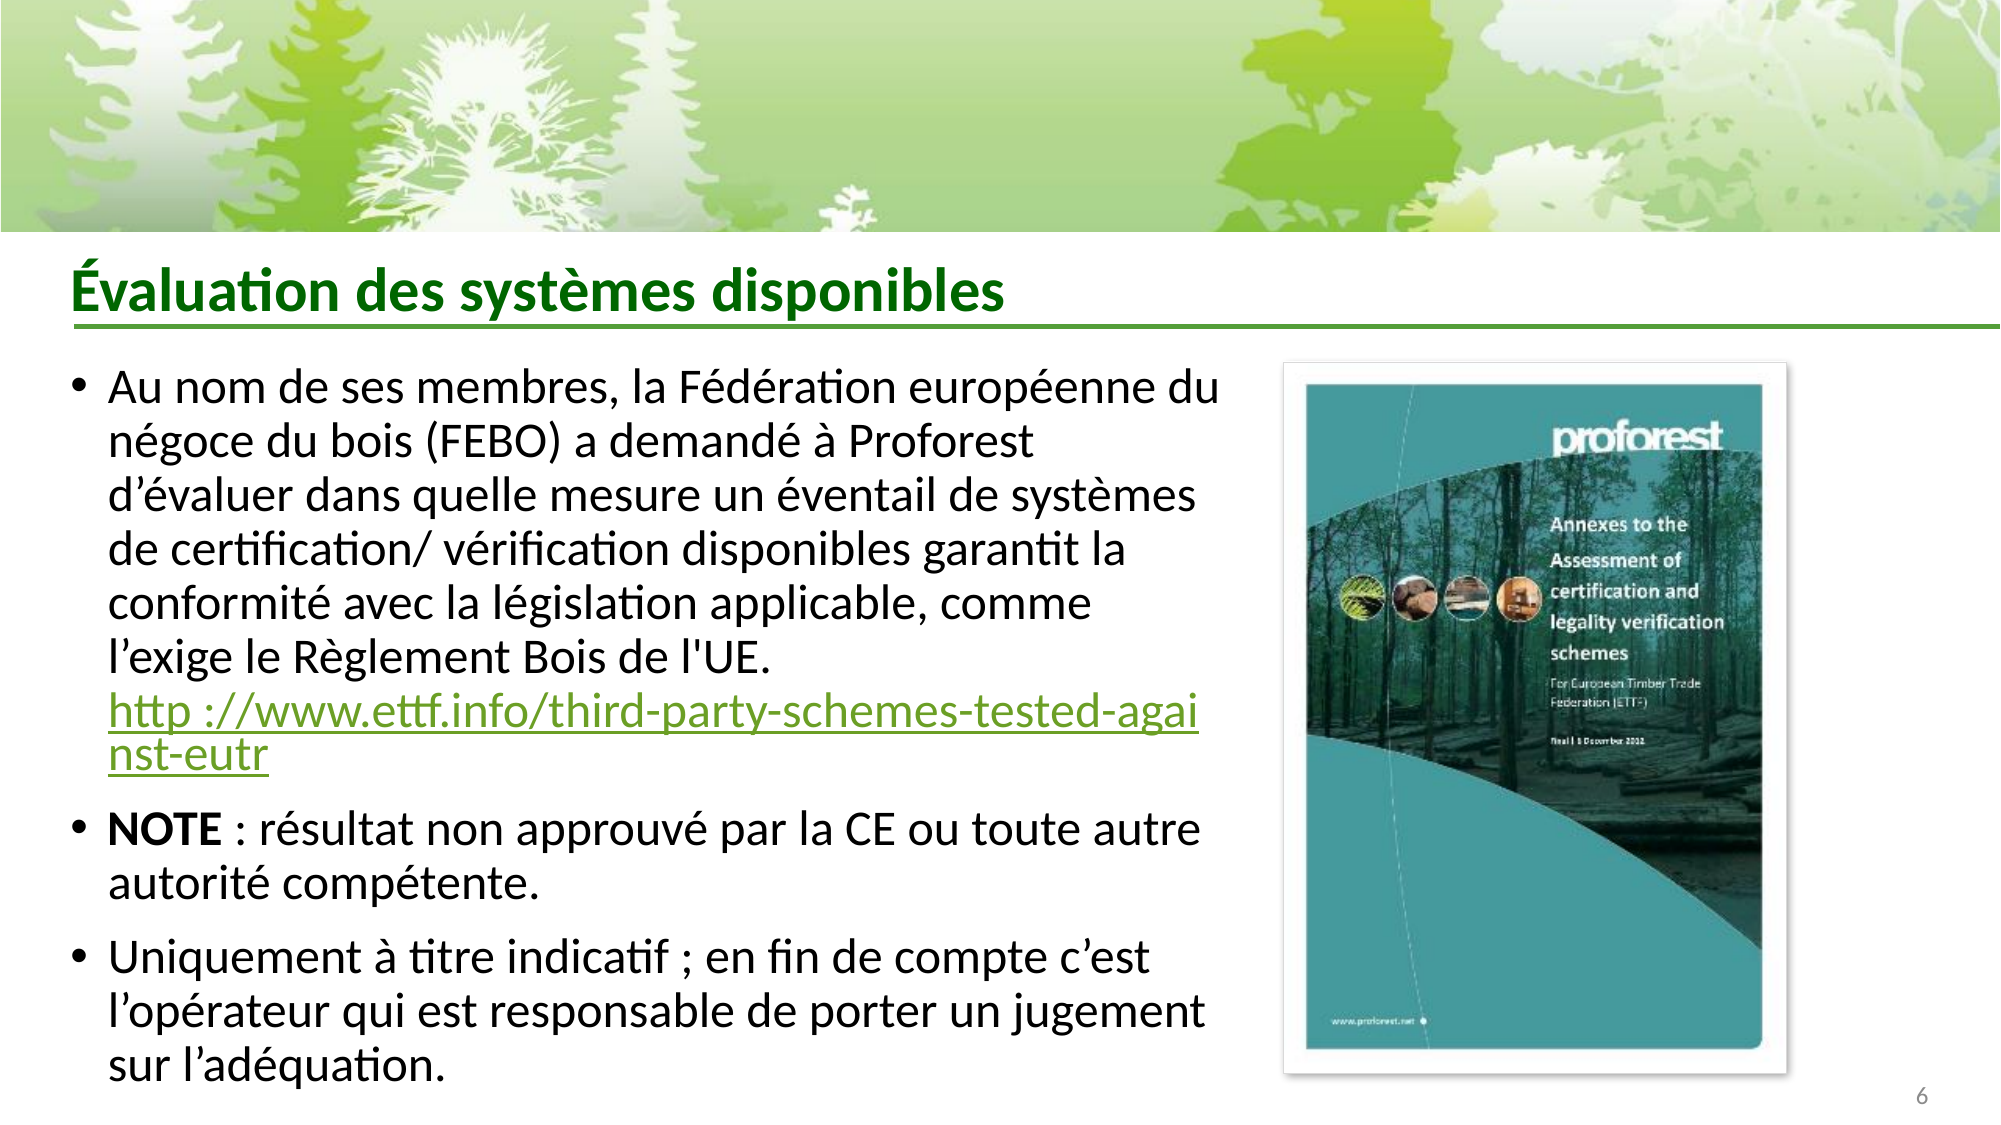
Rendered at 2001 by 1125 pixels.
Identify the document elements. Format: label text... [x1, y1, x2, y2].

title Évaluation des systèmes disponibles [55, 197, 1406, 385]
picture [0, 0, 2000, 232]
slide_number 6 [1493, 1065, 1944, 1125]
list Au nom de ses membres, la Fédération européenne du négoce du bois (FEBO) a demandé à Proforest d’évaluer dans quelle mesure un éventail de systèmes de certification/ vérification disponibles garantit la conformité avec la législation applicable, comme l’exige le Règlement Bois de l'UE. http ://www.ettf.info/third-party-schemes-tested-against-eutr NOTE : résultat non approuvé par la CE ou toute autre autorité compétente. Uniquement à titre indicatif ; en fin de compte c’est l’opérateur qui est responsable de porter un jugement sur l’adéquation. [55, 352, 1236, 1073]
picture [1282, 361, 1786, 1073]
